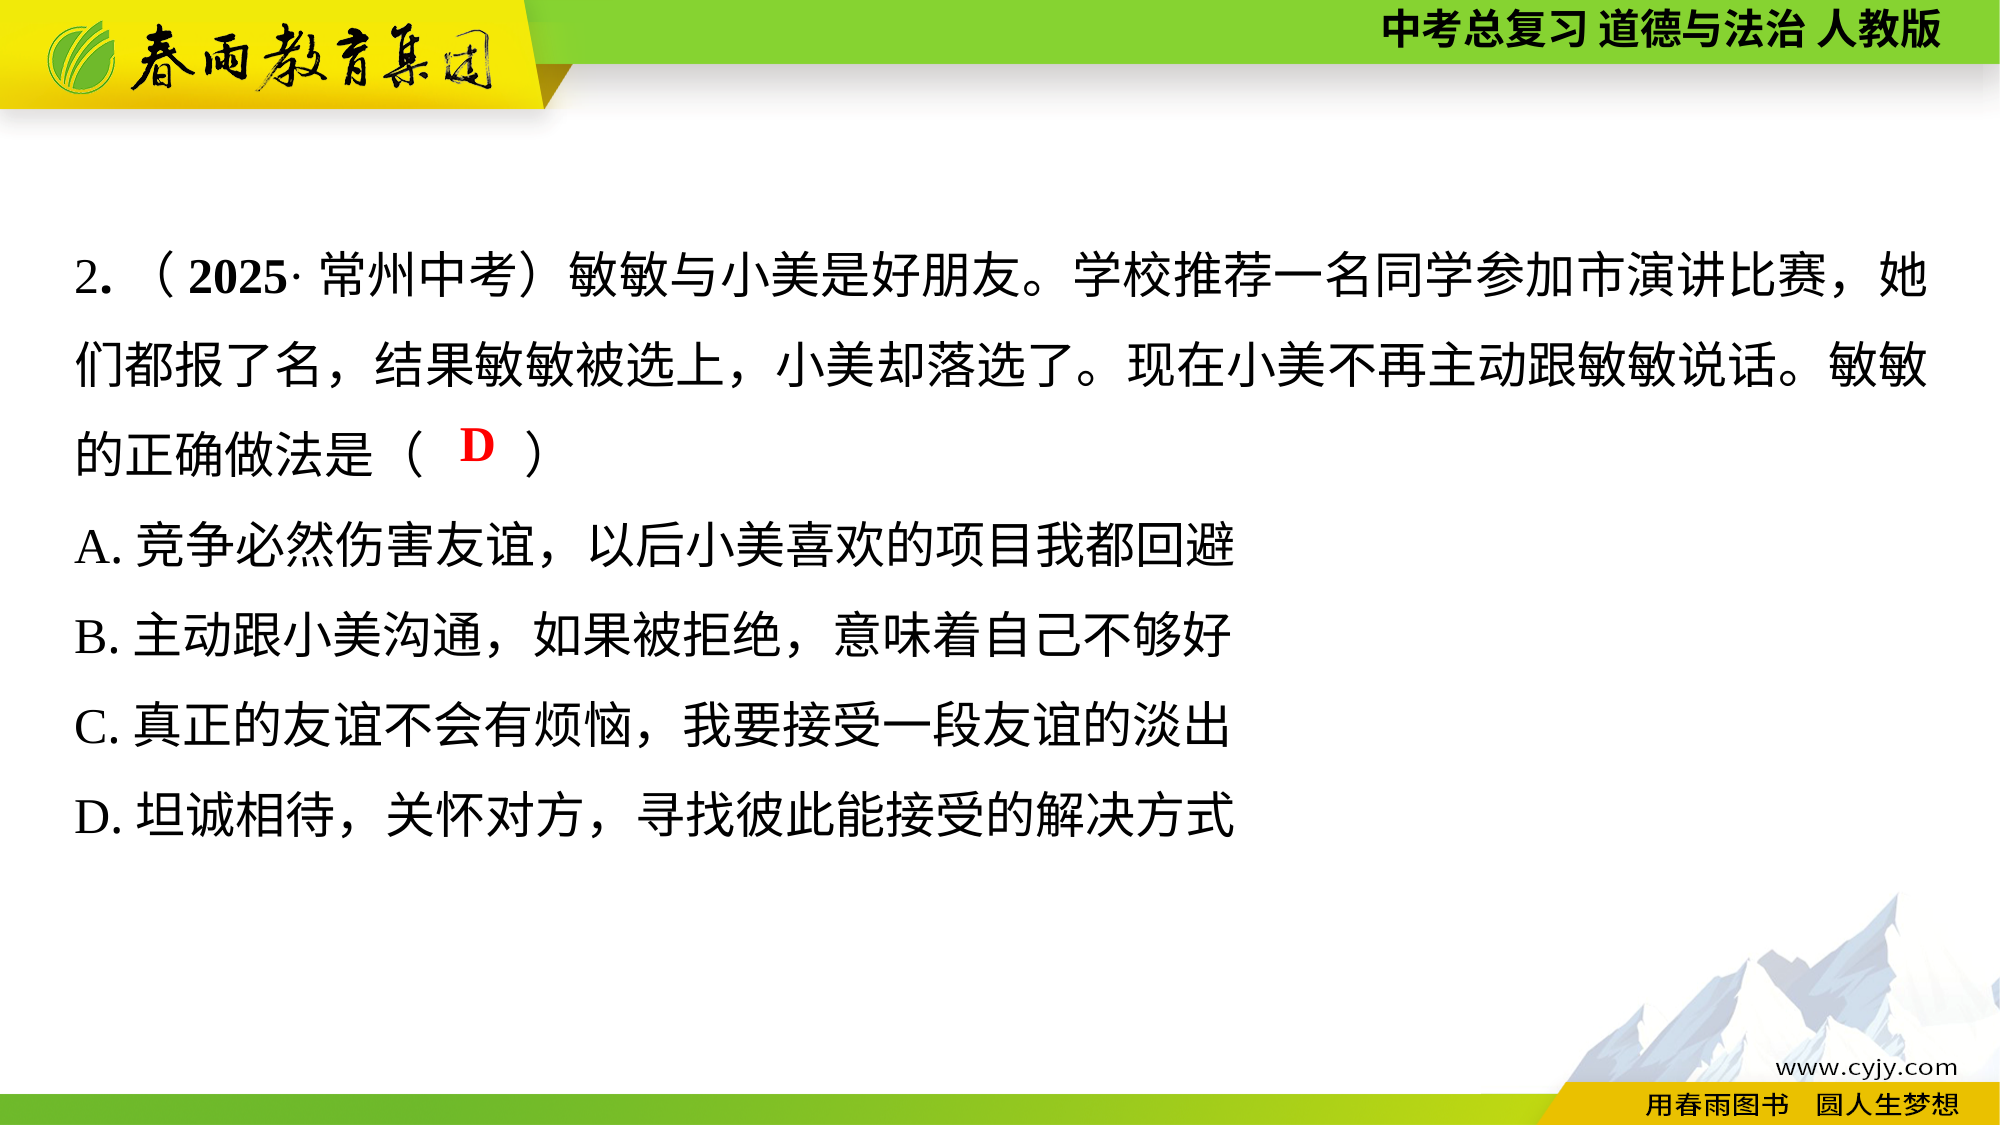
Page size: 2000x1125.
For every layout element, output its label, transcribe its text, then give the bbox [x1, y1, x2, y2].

text_box D [445, 403, 511, 479]
list 2.（2025·常州中考）敏敏与小美是好朋友。学校推荐一名同学参加市演讲比赛，她们都报了名，结果敏敏被选上，小美却落选了。现在小美不再主动跟敏敏说话。敏敏的正确做法是（ ） A.竞争必然伤害友谊，以后小美喜欢的项目我都回避 B.主动跟小美沟通，如果被拒绝，意味着自己不够好 C.真正的友谊不会有烦恼，我要接受一段友谊的淡出 D.坦诚相待，关怀对方，寻找彼此能接受的解决方式 [59, 206, 1944, 846]
picture [0, 0, 2000, 1125]
